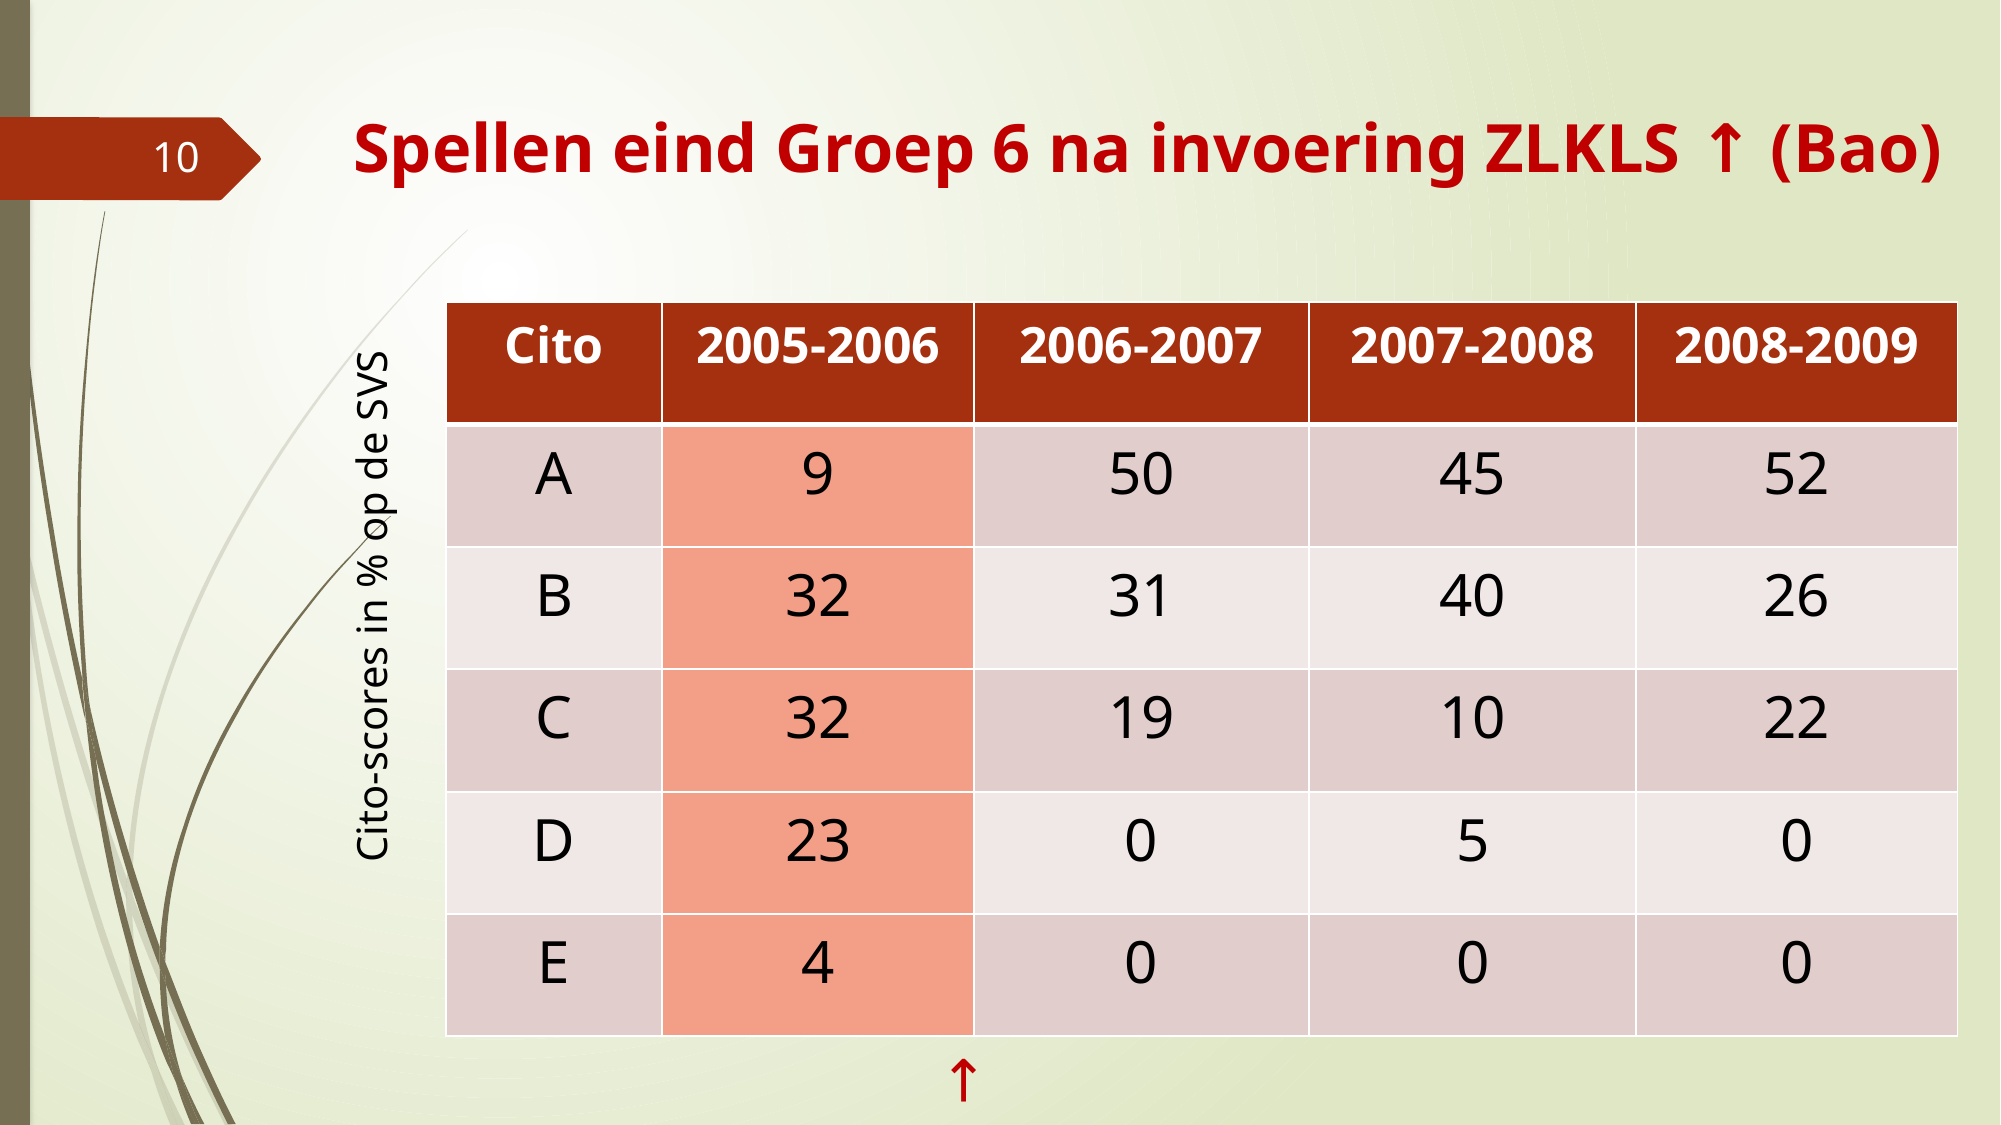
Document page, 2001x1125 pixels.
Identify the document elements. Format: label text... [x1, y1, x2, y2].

table_cell D [447, 793, 661, 913]
table_cell 0 [975, 915, 1308, 1035]
table_cell 4 [663, 915, 973, 1035]
table_cell 40 [1310, 548, 1635, 668]
table_header 2007-2008 [1310, 303, 1635, 422]
table_cell C [447, 670, 661, 791]
slide_number 10 [87, 129, 216, 190]
table_cell 26 [1637, 548, 1957, 668]
table_header 2006-2007 [975, 303, 1308, 422]
table_cell 19 [975, 670, 1308, 791]
text_box Cito-scores in % op de SVS [338, 307, 403, 878]
table_cell E [447, 915, 661, 1035]
table_cell 0 [1310, 915, 1635, 1035]
table_header Cito [447, 303, 661, 422]
table_cell 32 [663, 670, 973, 791]
text_box ↓ [925, 1040, 1004, 1125]
table_cell 32 [663, 548, 973, 668]
table_header 2005-2006 [663, 303, 973, 422]
table_cell 9 [663, 427, 973, 546]
table_cell 23 [663, 793, 973, 913]
table_cell 0 [975, 793, 1308, 913]
table_cell 52 [1637, 427, 1957, 546]
table_cell 5 [1310, 793, 1635, 913]
table_cell 31 [975, 548, 1308, 668]
table_header 2008-2009 [1637, 303, 1957, 422]
table_cell 45 [1310, 427, 1635, 546]
table_cell A [447, 427, 661, 546]
table_cell 50 [975, 427, 1308, 546]
table_cell B [447, 548, 661, 668]
table_cell 0 [1637, 915, 1957, 1035]
table_cell 0 [1637, 793, 1957, 913]
table_cell 22 [1637, 670, 1957, 791]
table_cell 10 [1310, 670, 1635, 791]
title Spellen eind Groep 6 na invoering ZLKLS ↑ (Bao) [338, 98, 2000, 220]
